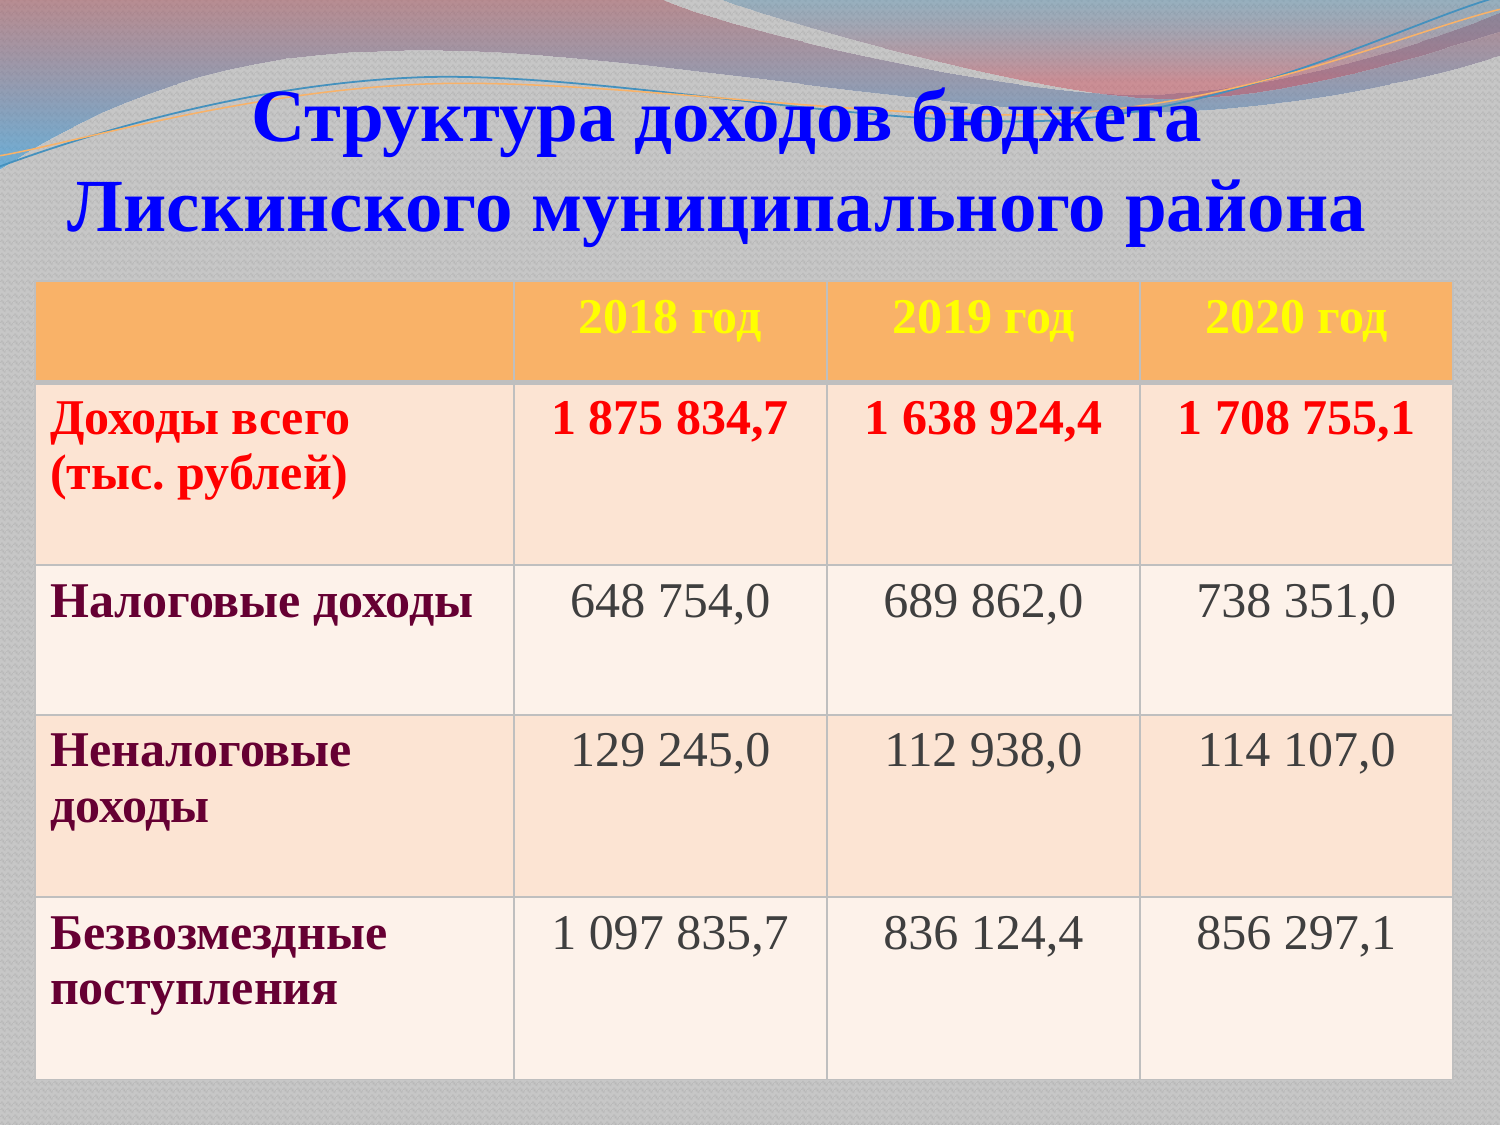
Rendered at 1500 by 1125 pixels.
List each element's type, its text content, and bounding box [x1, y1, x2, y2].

table_cell 738 351,0 [1141, 566, 1452, 714]
table_cell Неналоговые доходы [36, 716, 513, 896]
table_header 2019 год [828, 282, 1139, 380]
title Структура доходов бюджета Лискинского муниципального района [35, 46, 1418, 247]
table_cell 856 297,1 [1141, 898, 1452, 1079]
table_cell Налоговые доходы [36, 566, 513, 714]
table_header 2018 год [515, 282, 826, 380]
table_cell 114 107,0 [1141, 716, 1452, 896]
table_cell 836 124,4 [828, 898, 1139, 1079]
table_cell 1 097 835,7 [515, 898, 826, 1079]
table_cell Безвозмездные поступления [36, 898, 513, 1079]
table_header 2020 год [1141, 282, 1452, 380]
table_cell 689 862,0 [828, 566, 1139, 714]
table_cell 112 938,0 [828, 716, 1139, 896]
table_cell 648 754,0 [515, 566, 826, 714]
table_cell 1 638 924,4 [828, 385, 1139, 564]
table_header [36, 282, 513, 380]
table_cell 1 708 755,1 [1141, 385, 1452, 564]
table_cell 129 245,0 [515, 716, 826, 896]
table_cell Доходы всего (тыс. рублей) [36, 385, 513, 564]
table_cell 1 875 834,7 [515, 385, 826, 564]
